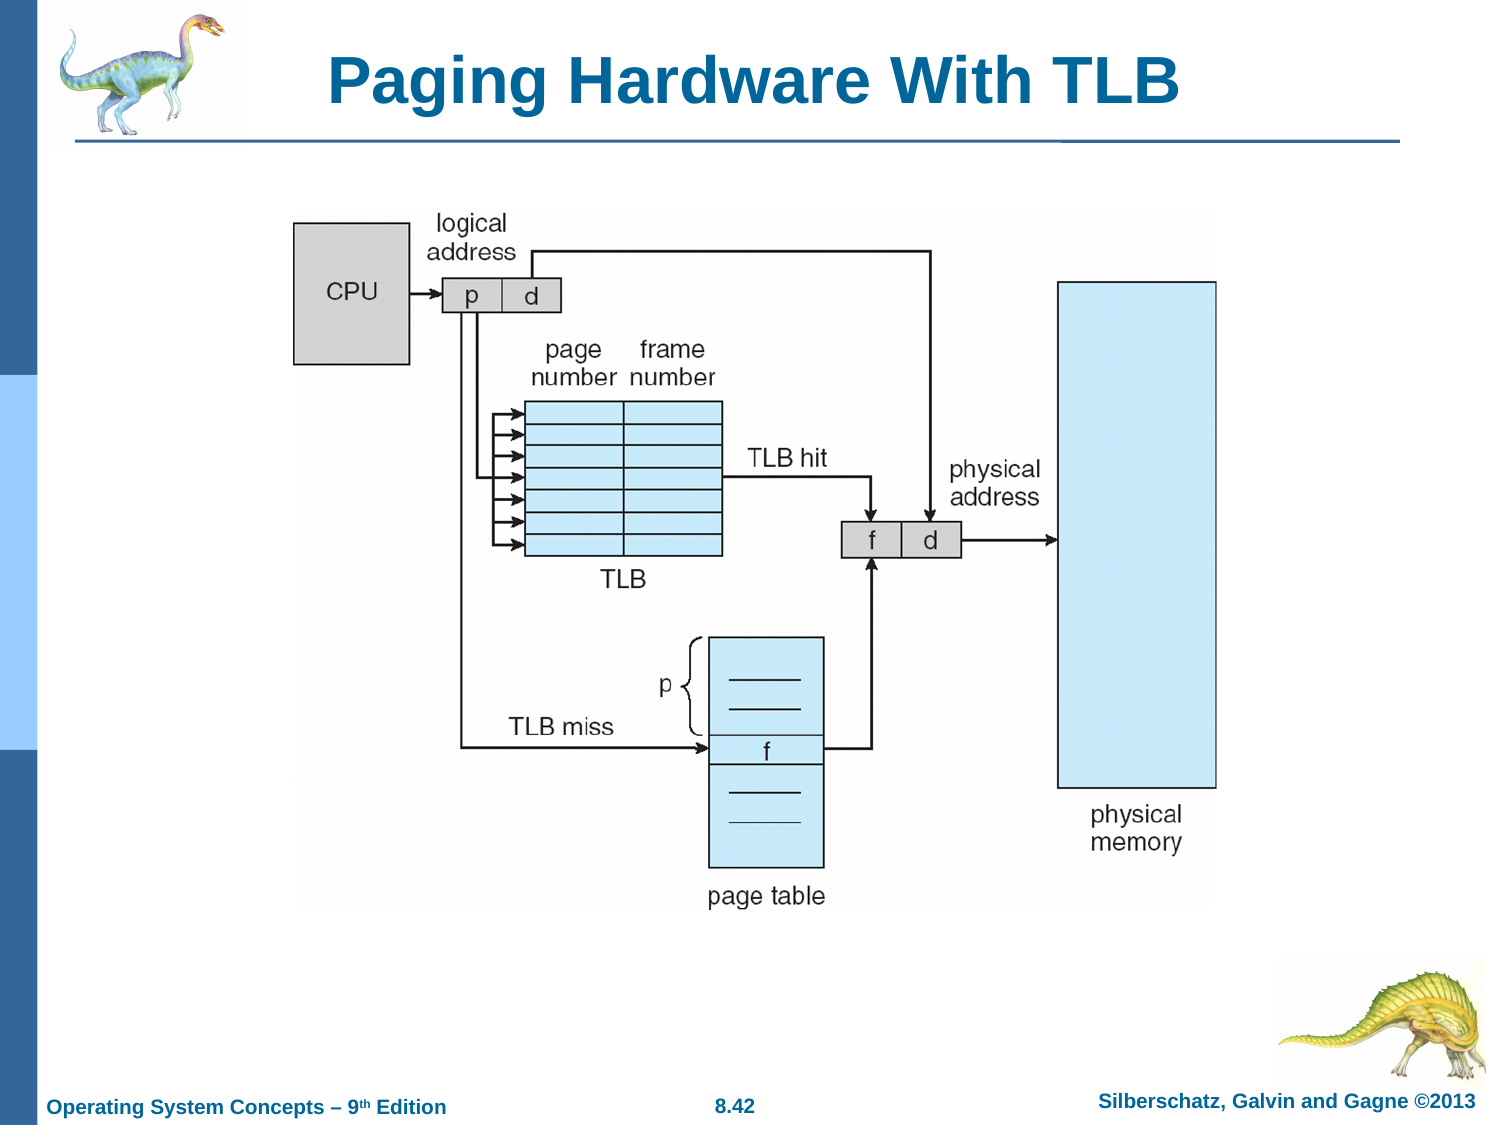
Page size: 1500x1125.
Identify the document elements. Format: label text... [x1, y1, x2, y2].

picture [291, 210, 1218, 910]
picture [1275, 959, 1486, 1090]
title Paging Hardware With TLB [79, 29, 1431, 125]
picture [46, 0, 243, 149]
